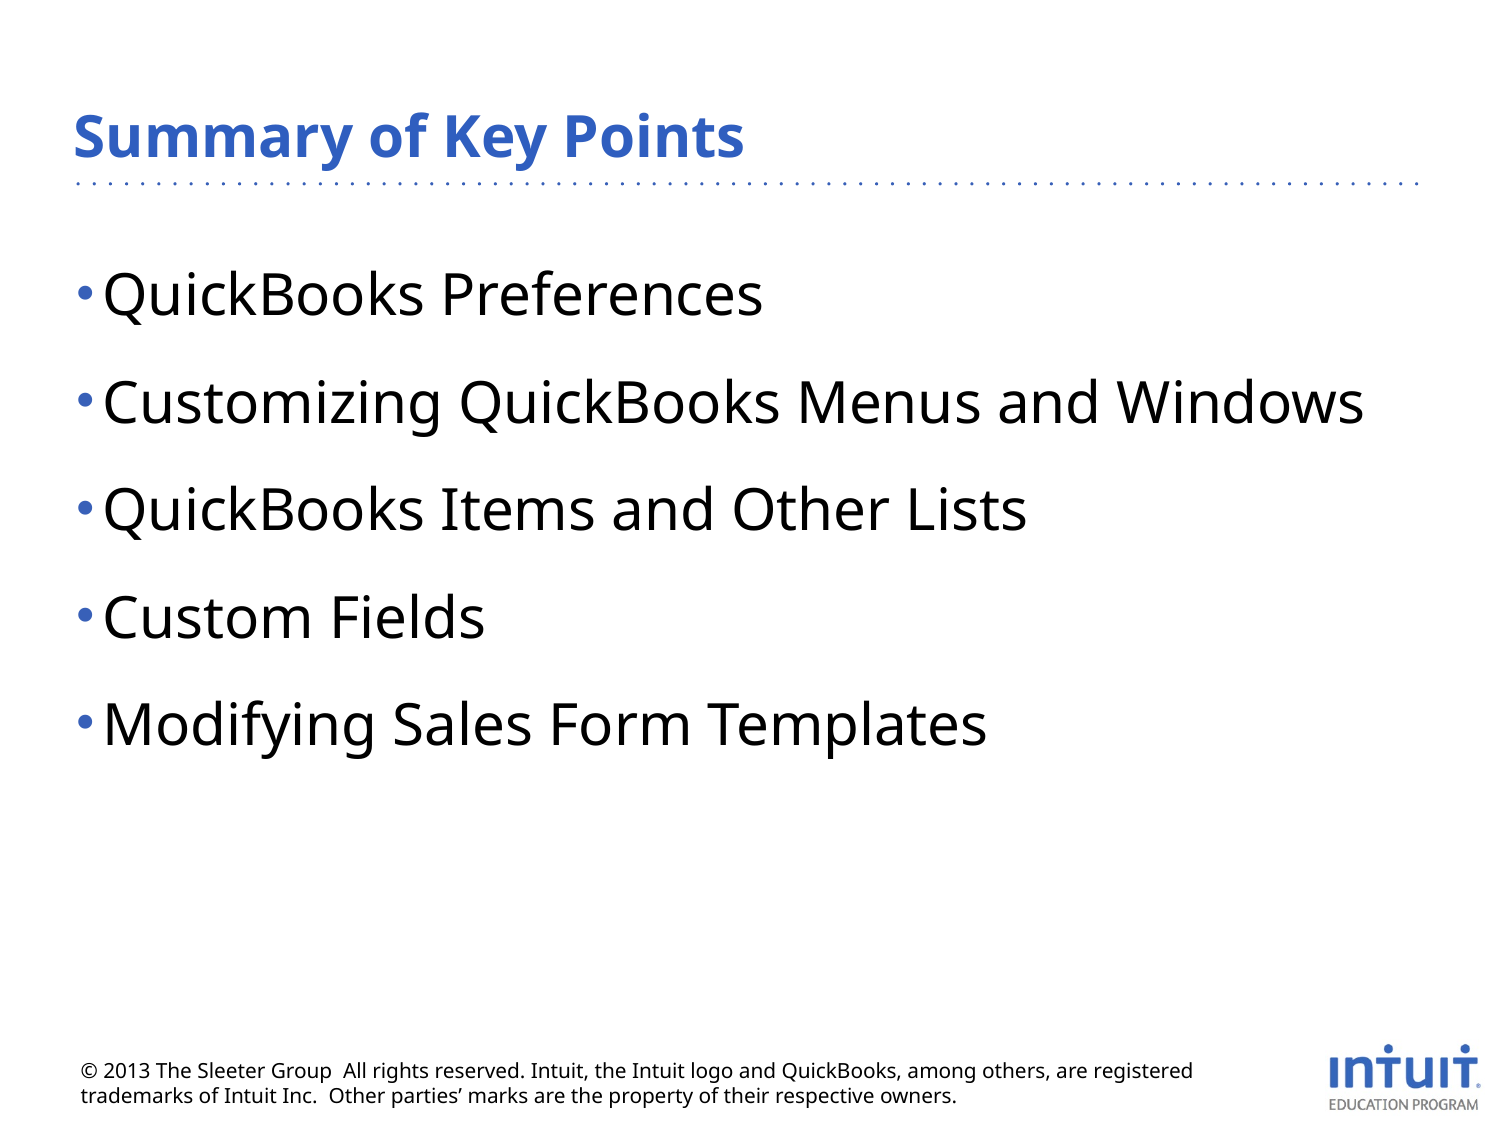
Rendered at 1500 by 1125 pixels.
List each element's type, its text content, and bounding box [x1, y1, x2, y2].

picture [1325, 1039, 1485, 1116]
title Summary of Key Points [73, 62, 1424, 169]
list QuickBooks Preferences Customizing QuickBooks Menus and Windows QuickBooks Items and Other Lists Custom Fields Modifying Sales Form Templates [75, 249, 1425, 993]
